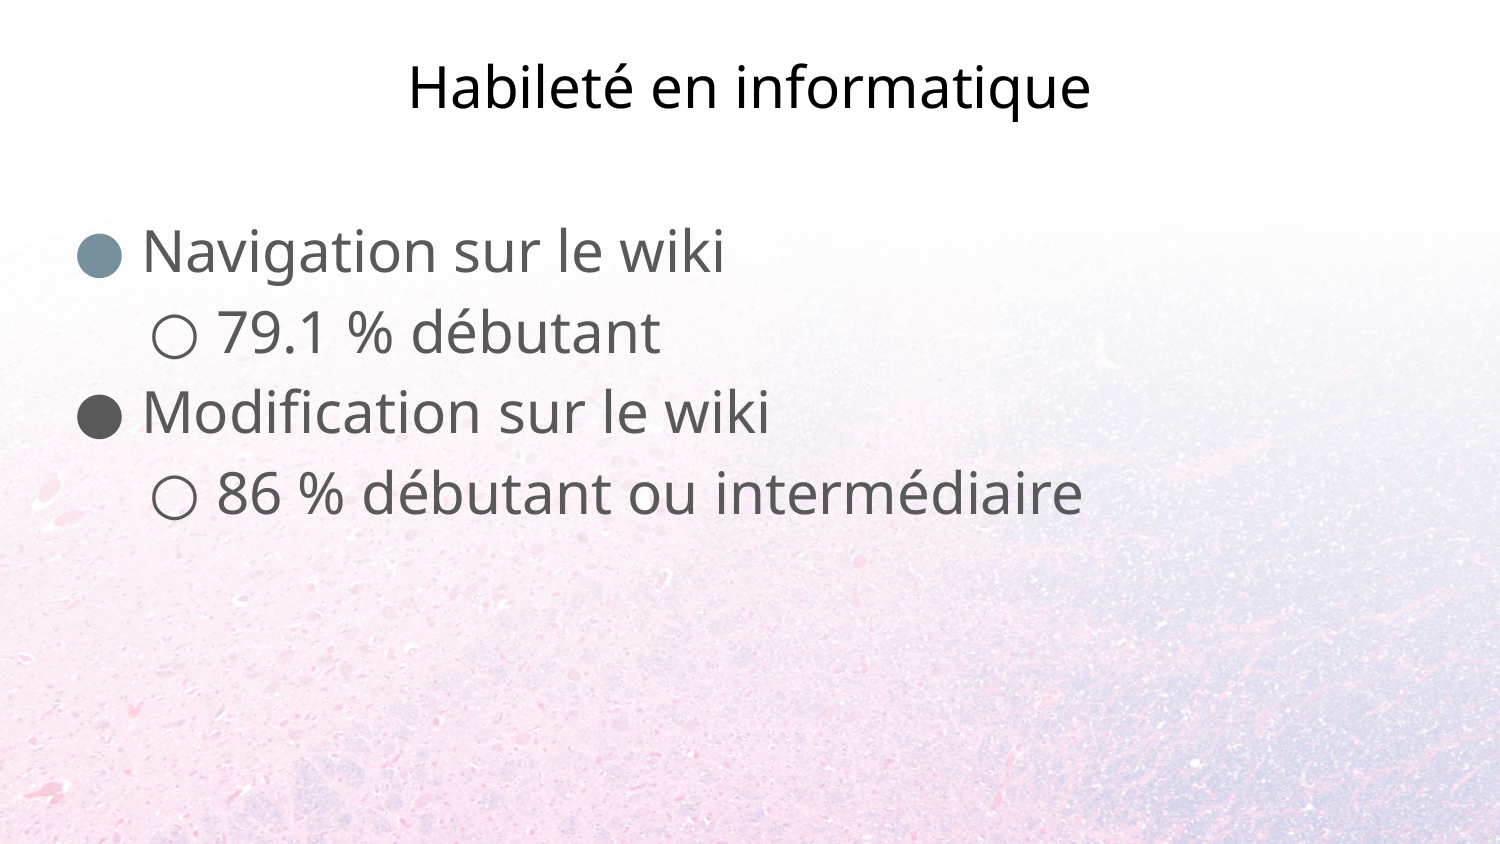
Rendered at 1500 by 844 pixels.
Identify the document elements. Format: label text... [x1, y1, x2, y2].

title Habileté en informatique [51, 35, 1449, 130]
picture [0, 0, 1500, 844]
list Navigation sur le wiki 79.1 % débutant Modification sur le wiki 86 % débutant ou intermédiaire [51, 189, 1449, 750]
